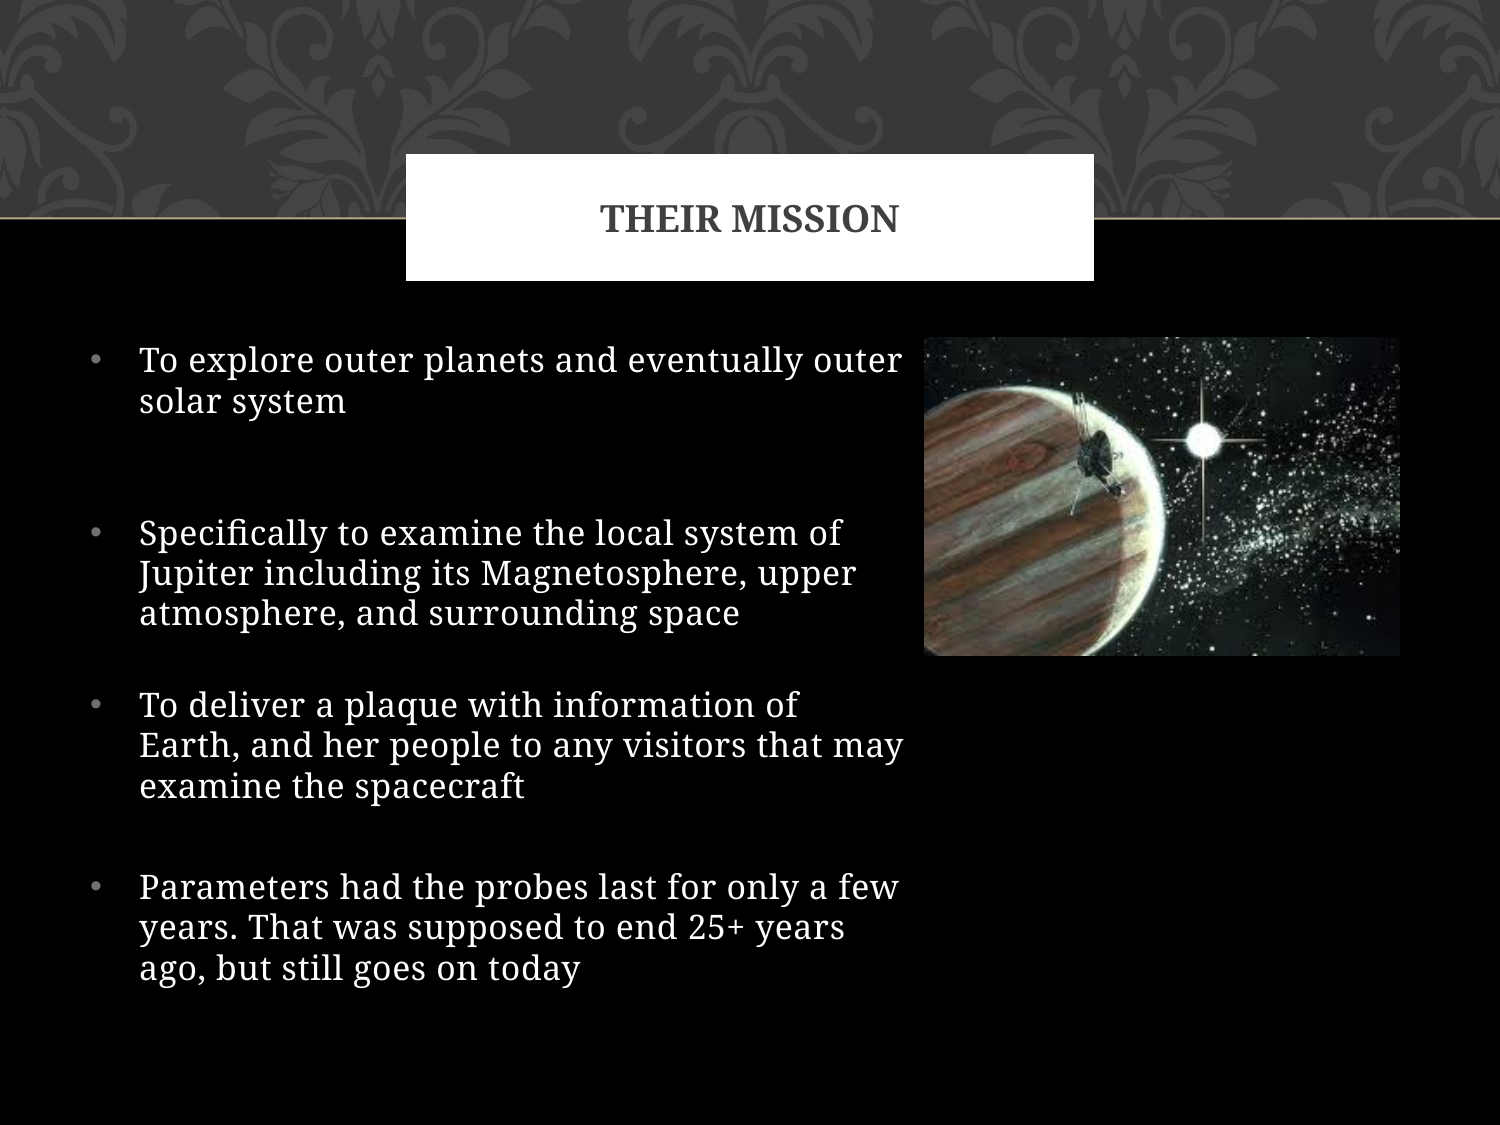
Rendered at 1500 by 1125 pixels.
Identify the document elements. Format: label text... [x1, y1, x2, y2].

picture [924, 337, 1401, 656]
title Their mission [406, 154, 1094, 281]
list To explore outer planets and eventually outer solar system Specifically to examine the local system of Jupiter including its Magnetosphere, upper atmosphere, and surrounding space To deliver a plaque with information of Earth, and her people to any visitors that may examine the spacecraft Parameters had the probes last for only a few years. That was supposed to end 25+ years ago, but still goes on today [75, 331, 925, 1000]
